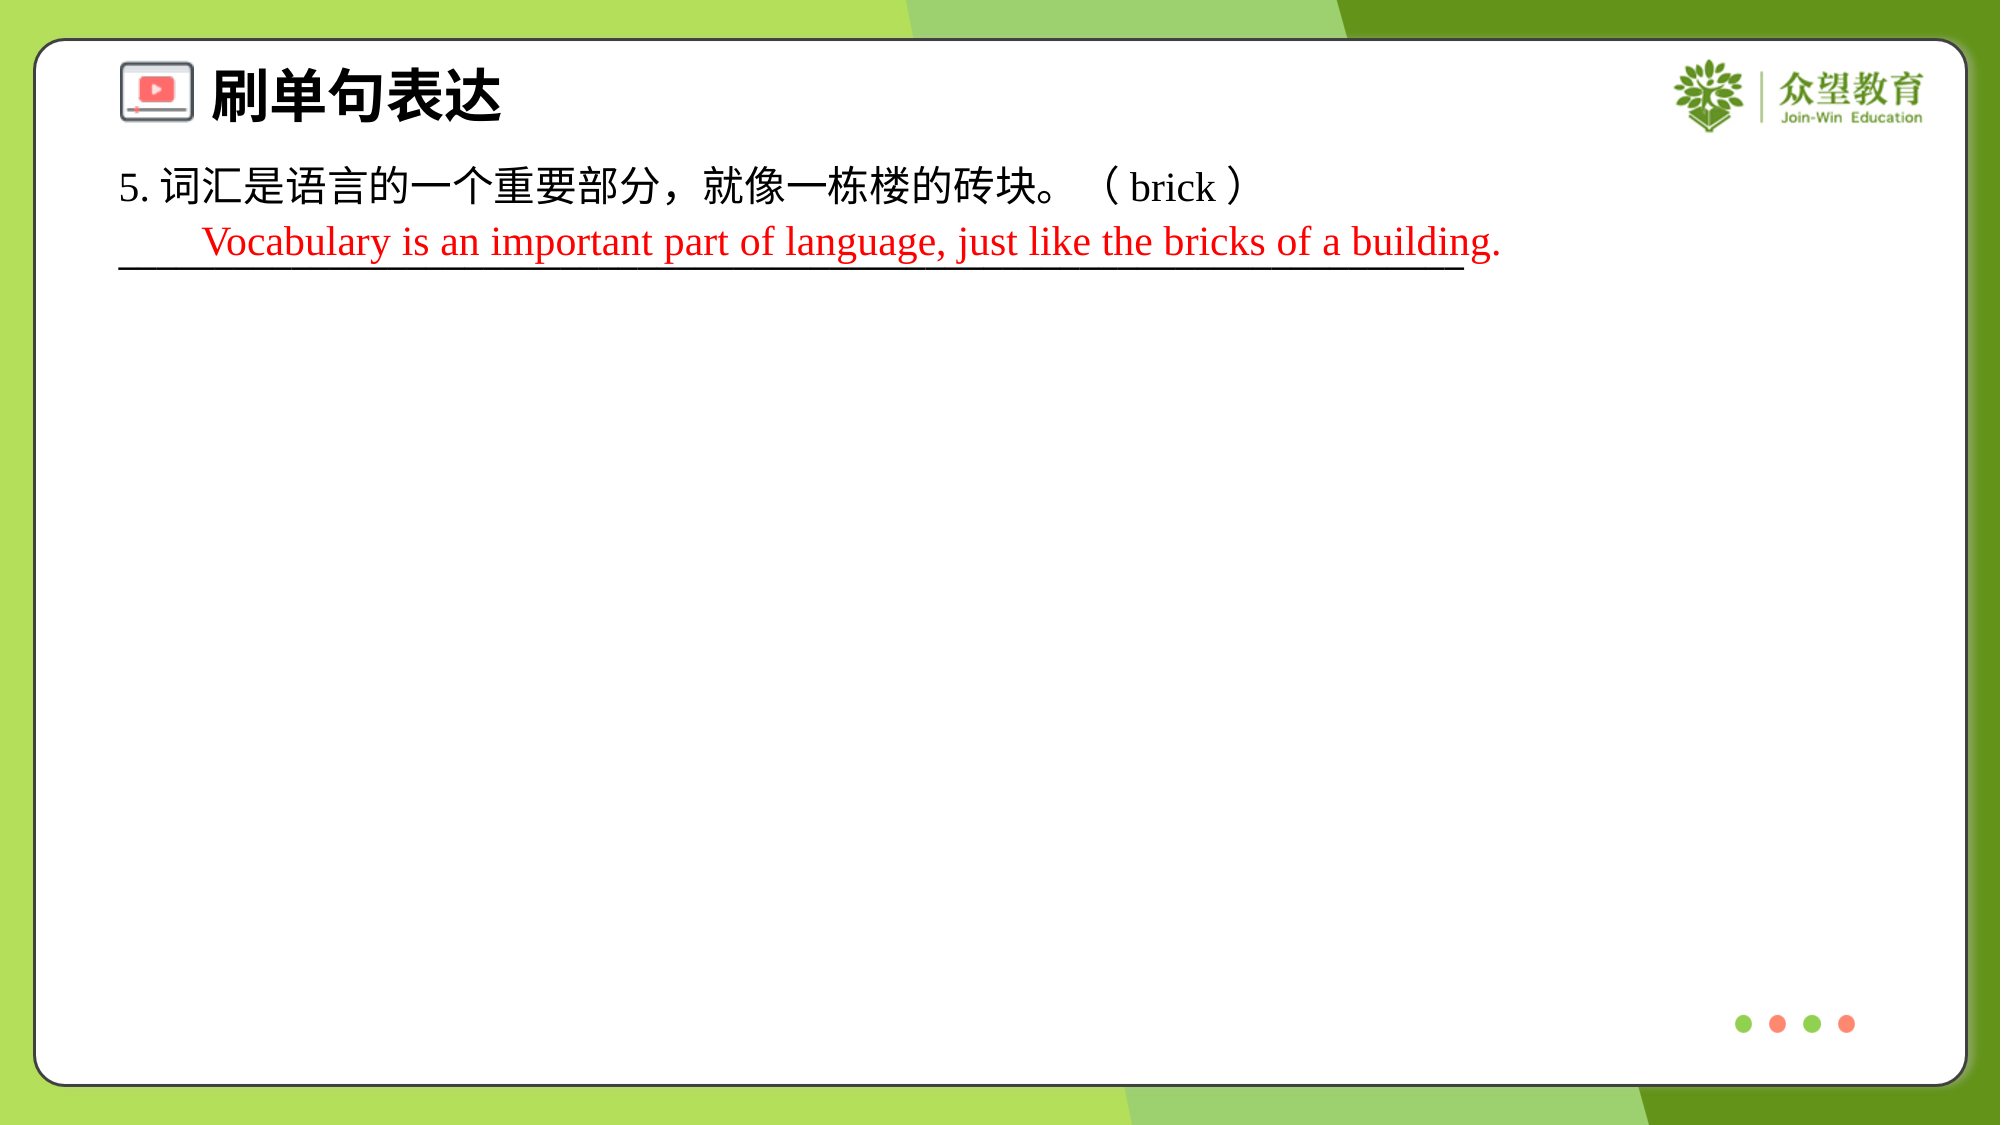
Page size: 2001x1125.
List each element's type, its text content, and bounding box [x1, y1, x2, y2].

picture [0, 0, 2000, 1125]
text_box Vocabulary is an important part of language, just like the bricks of a building. [134, 201, 1569, 259]
text_box 5.词汇是语言的一个重要部分，就像一栋楼的砖块。（brick） ______________________________________________________________________ [118, 147, 1883, 268]
